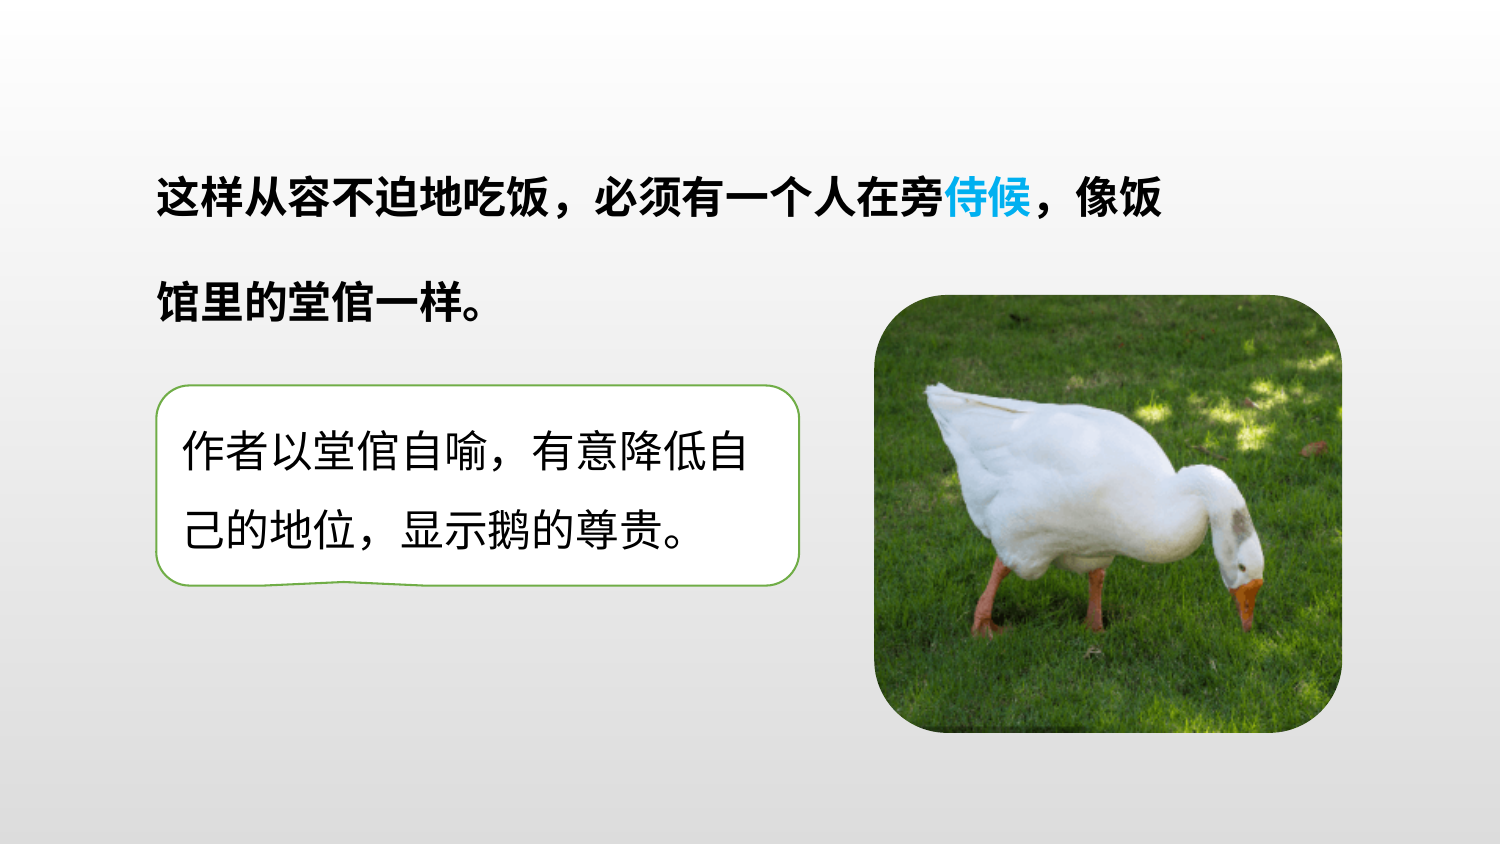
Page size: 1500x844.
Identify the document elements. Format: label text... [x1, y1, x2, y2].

picture [874, 294, 1343, 733]
text_box 这样从容不迫地吃饭，必须有一个人在旁侍候，像饭馆里的堂倌一样。 [145, 111, 1186, 334]
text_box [156, 385, 800, 586]
